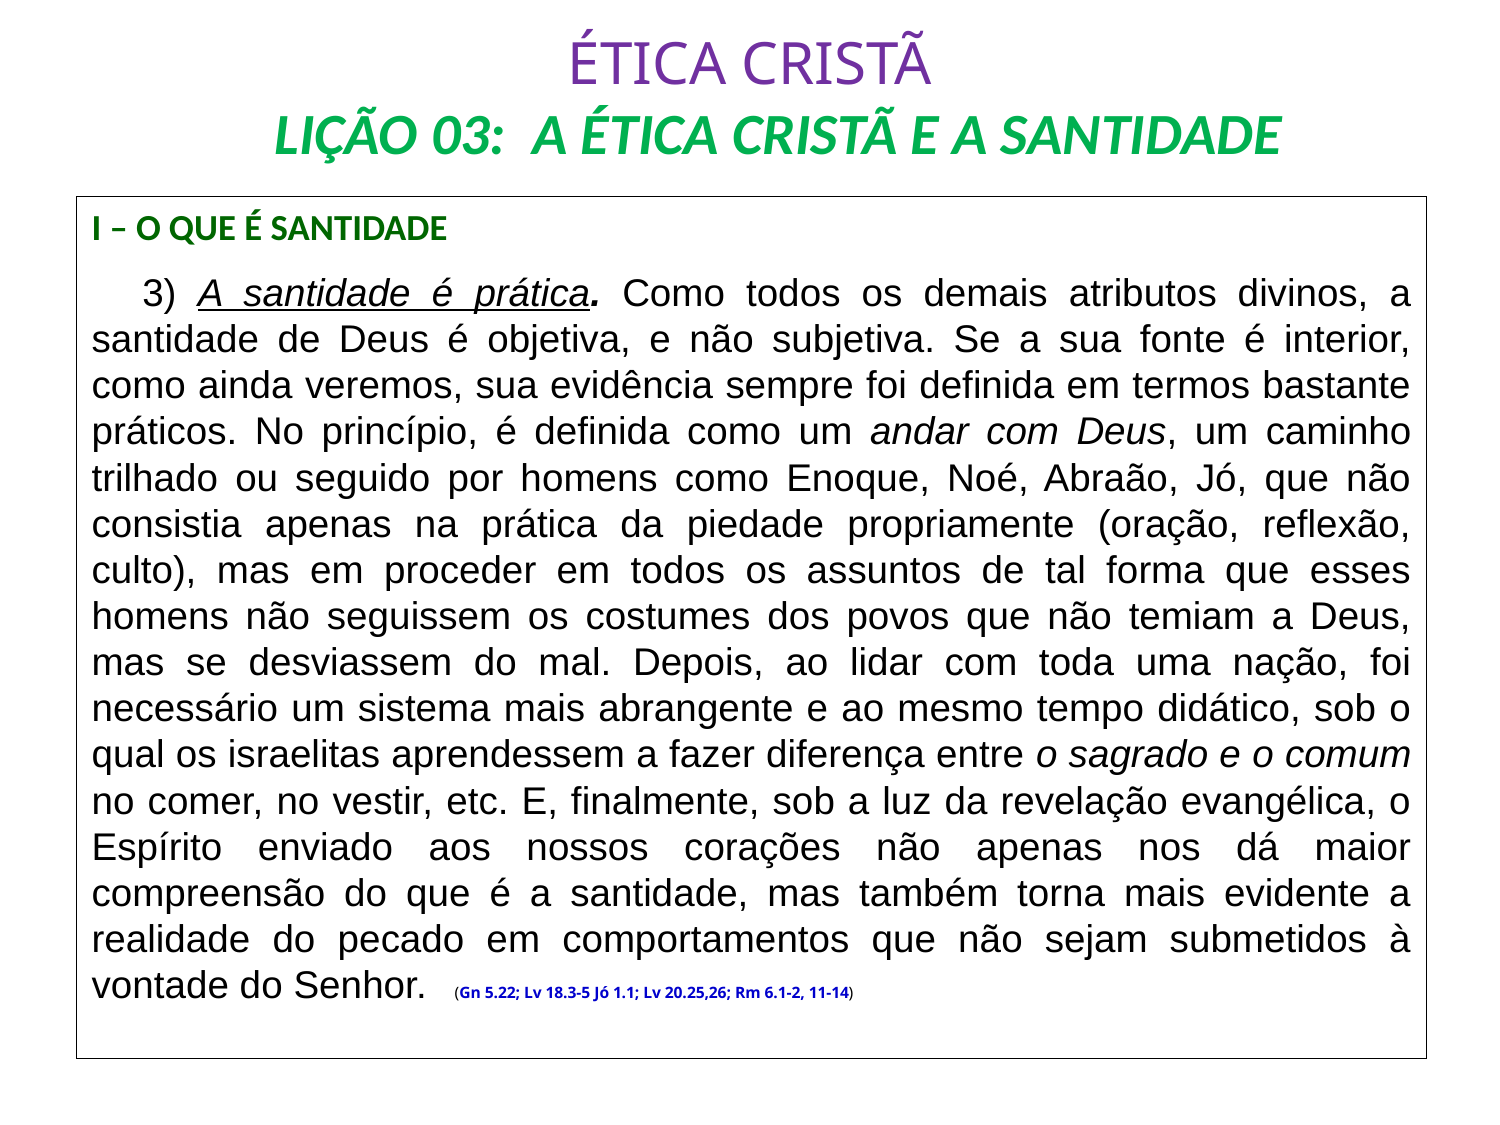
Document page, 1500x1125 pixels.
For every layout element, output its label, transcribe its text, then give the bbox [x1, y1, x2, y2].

list I – O QUE É SANTIDADE 3) A santidade é prática. Como todos os demais atributos divinos, a santidade de Deus é objetiva, e não subjetiva. Se a sua fonte é interior, como ainda veremos, sua evidência sempre foi definida em termos bastante práticos. No princípio, é definida como um andar com Deus, um caminho trilhado ou seguido por homens como Enoque, Noé, Abraão, Jó, que não consistia apenas na prática da piedade propriamente (oração, reflexão, culto), mas em proceder em todos os assuntos de tal forma que esses homens não seguissem os costumes dos povos que não temiam a Deus, mas se desviassem do mal. Depois, ao lidar com toda uma nação, foi necessário um sistema mais abrangente e ao mesmo tempo didático, sob o qual os israelitas aprendessem a fazer diferença entre o sagrado e o comum no comer, no vestir, etc. E, finalmente, sob a luz da revelação evangélica, o Espírito enviado aos nossos corações não apenas nos dá maior compreensão do que é a santidade, mas também torna mais evidente a realidade do pecado em comportamentos que não sejam submetidos à vontade do Senhor. (Gn 5.22; Lv 18.3-5 Jó 1.1; Lv 20.25,26; Rm 6.1-2, 11-14) [76, 196, 1427, 1059]
title ÉTICA CRISTÃ LIÇÃO 03: A ÉTICA CRISTÃ E A SANTIDADE [75, 30, 1425, 161]
